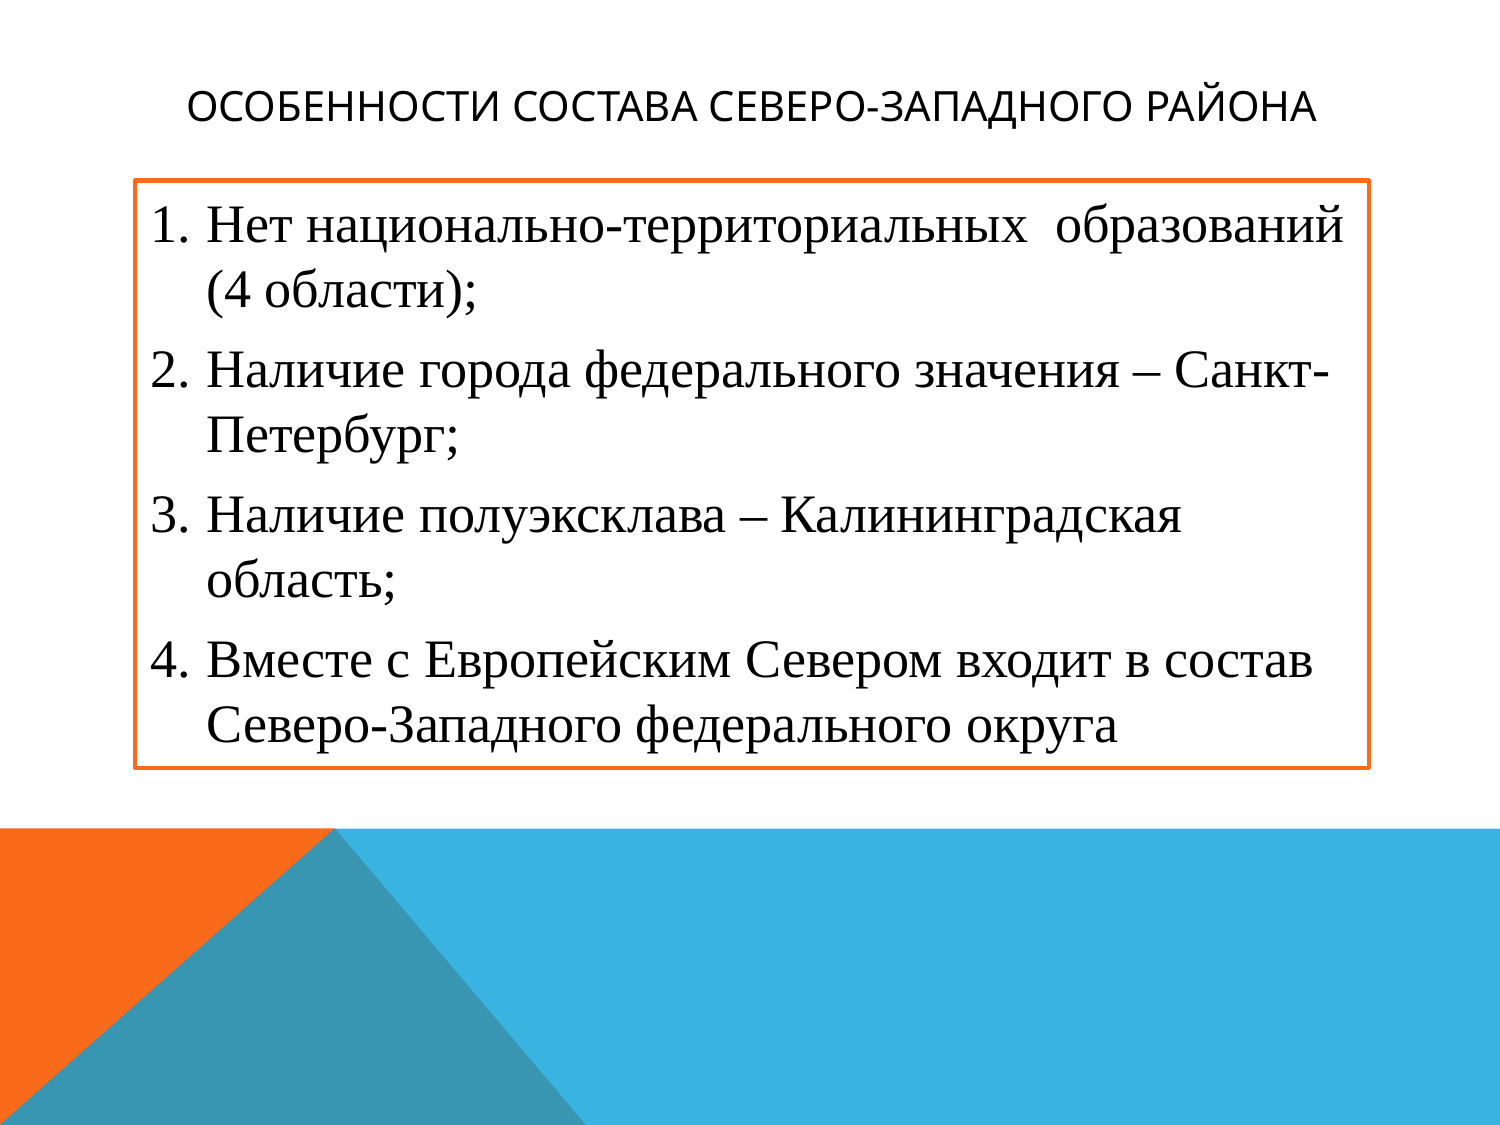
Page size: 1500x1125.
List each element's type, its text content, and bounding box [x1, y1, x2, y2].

title Особенности состава северо-западного района [135, 60, 1369, 150]
list Нет национально-территориальных образований (4 области); Наличие города федерального значения – Санкт-Петербург; Наличие полуэксклава – Калининградская область; Вместе с Европейским Севером входит в состав Северо-Западного федерального округа [133, 178, 1371, 770]
